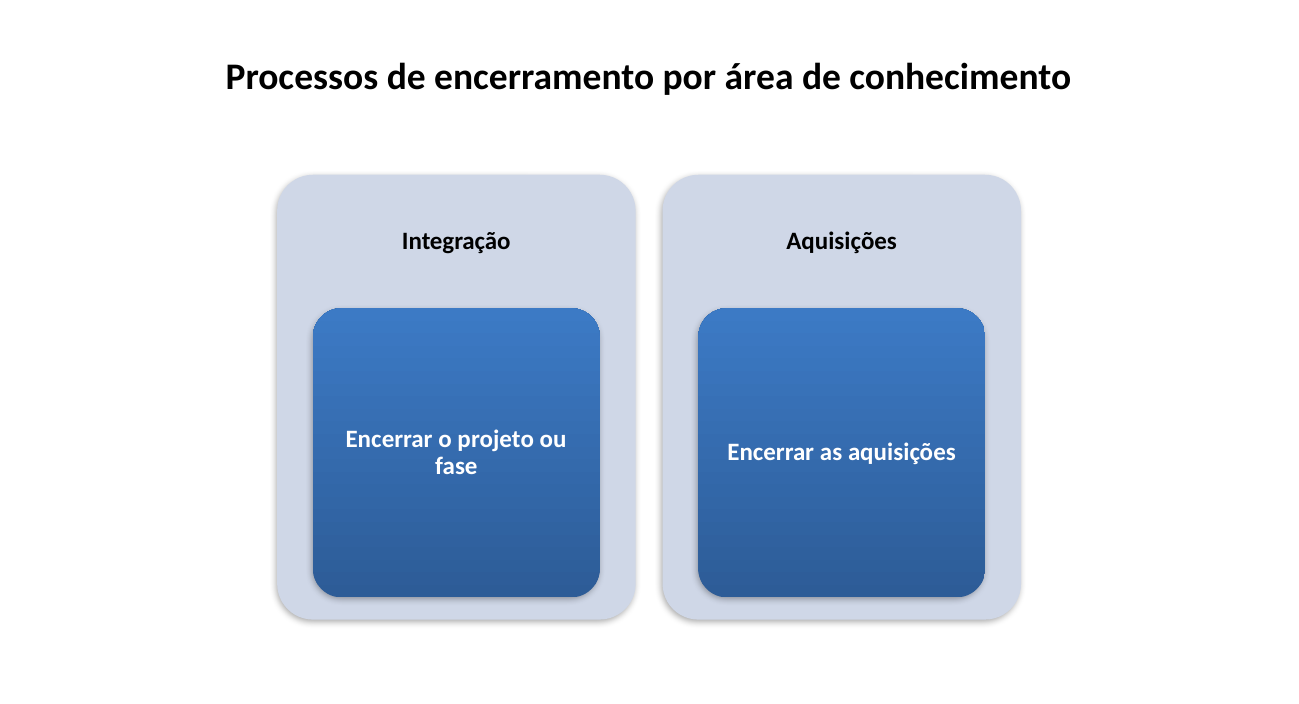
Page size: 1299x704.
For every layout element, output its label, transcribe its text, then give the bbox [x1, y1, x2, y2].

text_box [276, 174, 1022, 620]
text_box Processos de encerramento por área de conhecimento [0, 44, 1299, 106]
